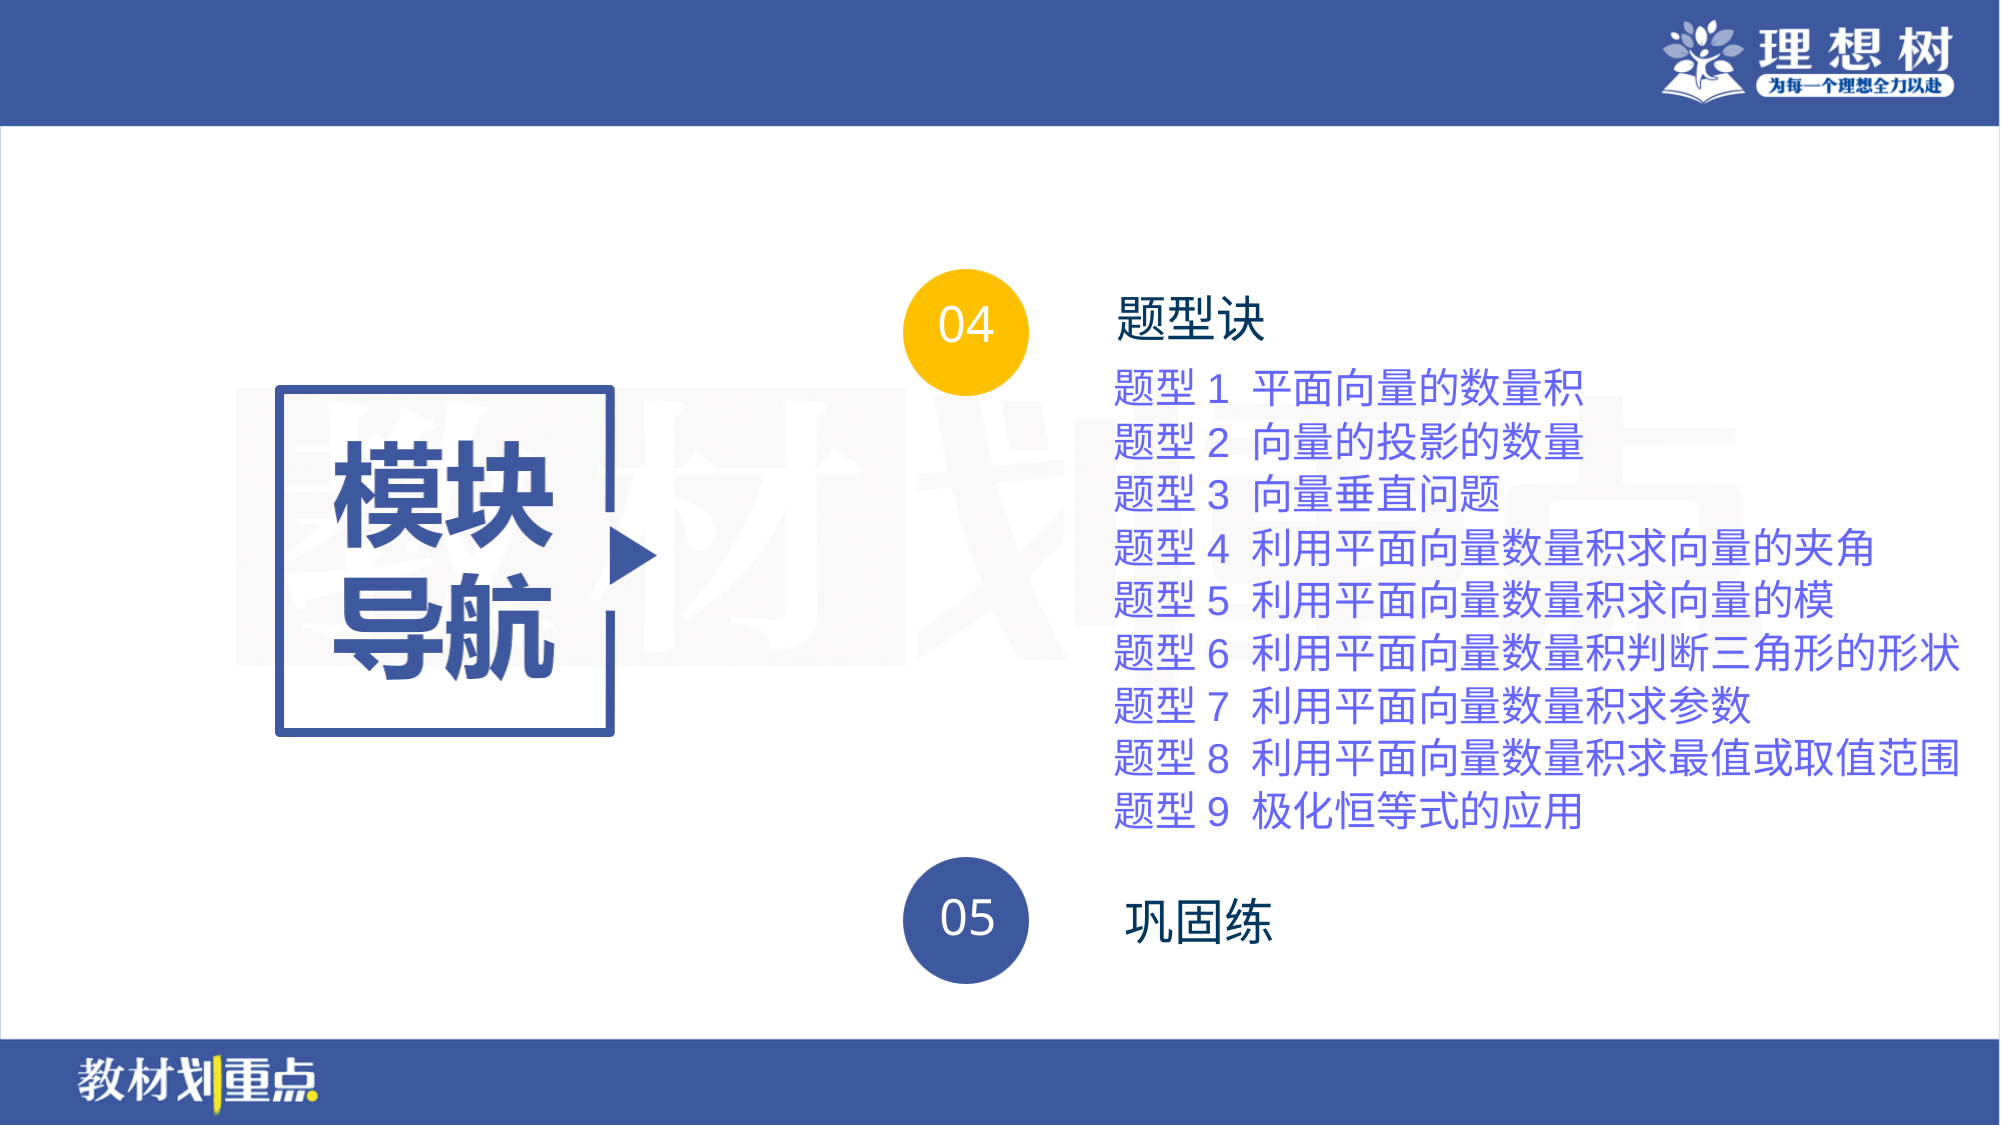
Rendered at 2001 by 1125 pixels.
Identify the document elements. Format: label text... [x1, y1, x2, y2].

text_box 题型9 极化恒等式的应用 [1113, 785, 2000, 833]
text_box 题型2 向量的投影的数量 [1113, 416, 2000, 463]
text_box 题型4 利用平面向量数量积求向量的夹角 [1113, 522, 2000, 569]
text_box 题型6 利用平面向量数量积判断三角形的形状 [1113, 627, 2000, 675]
text_box 题型7 利用平面向量数量积求参数 [1113, 680, 2000, 727]
text_box 题型3 向量垂直问题 [1113, 468, 2000, 516]
text_box 题型8 利用平面向量数量积求最值或取值范围 [1113, 732, 2000, 779]
text_box 题型5 利用平面向量数量积求向量的模 [1113, 574, 2000, 621]
picture [0, 0, 2000, 1125]
text_box 题型1 平面向量的数量积 [1113, 362, 2000, 410]
